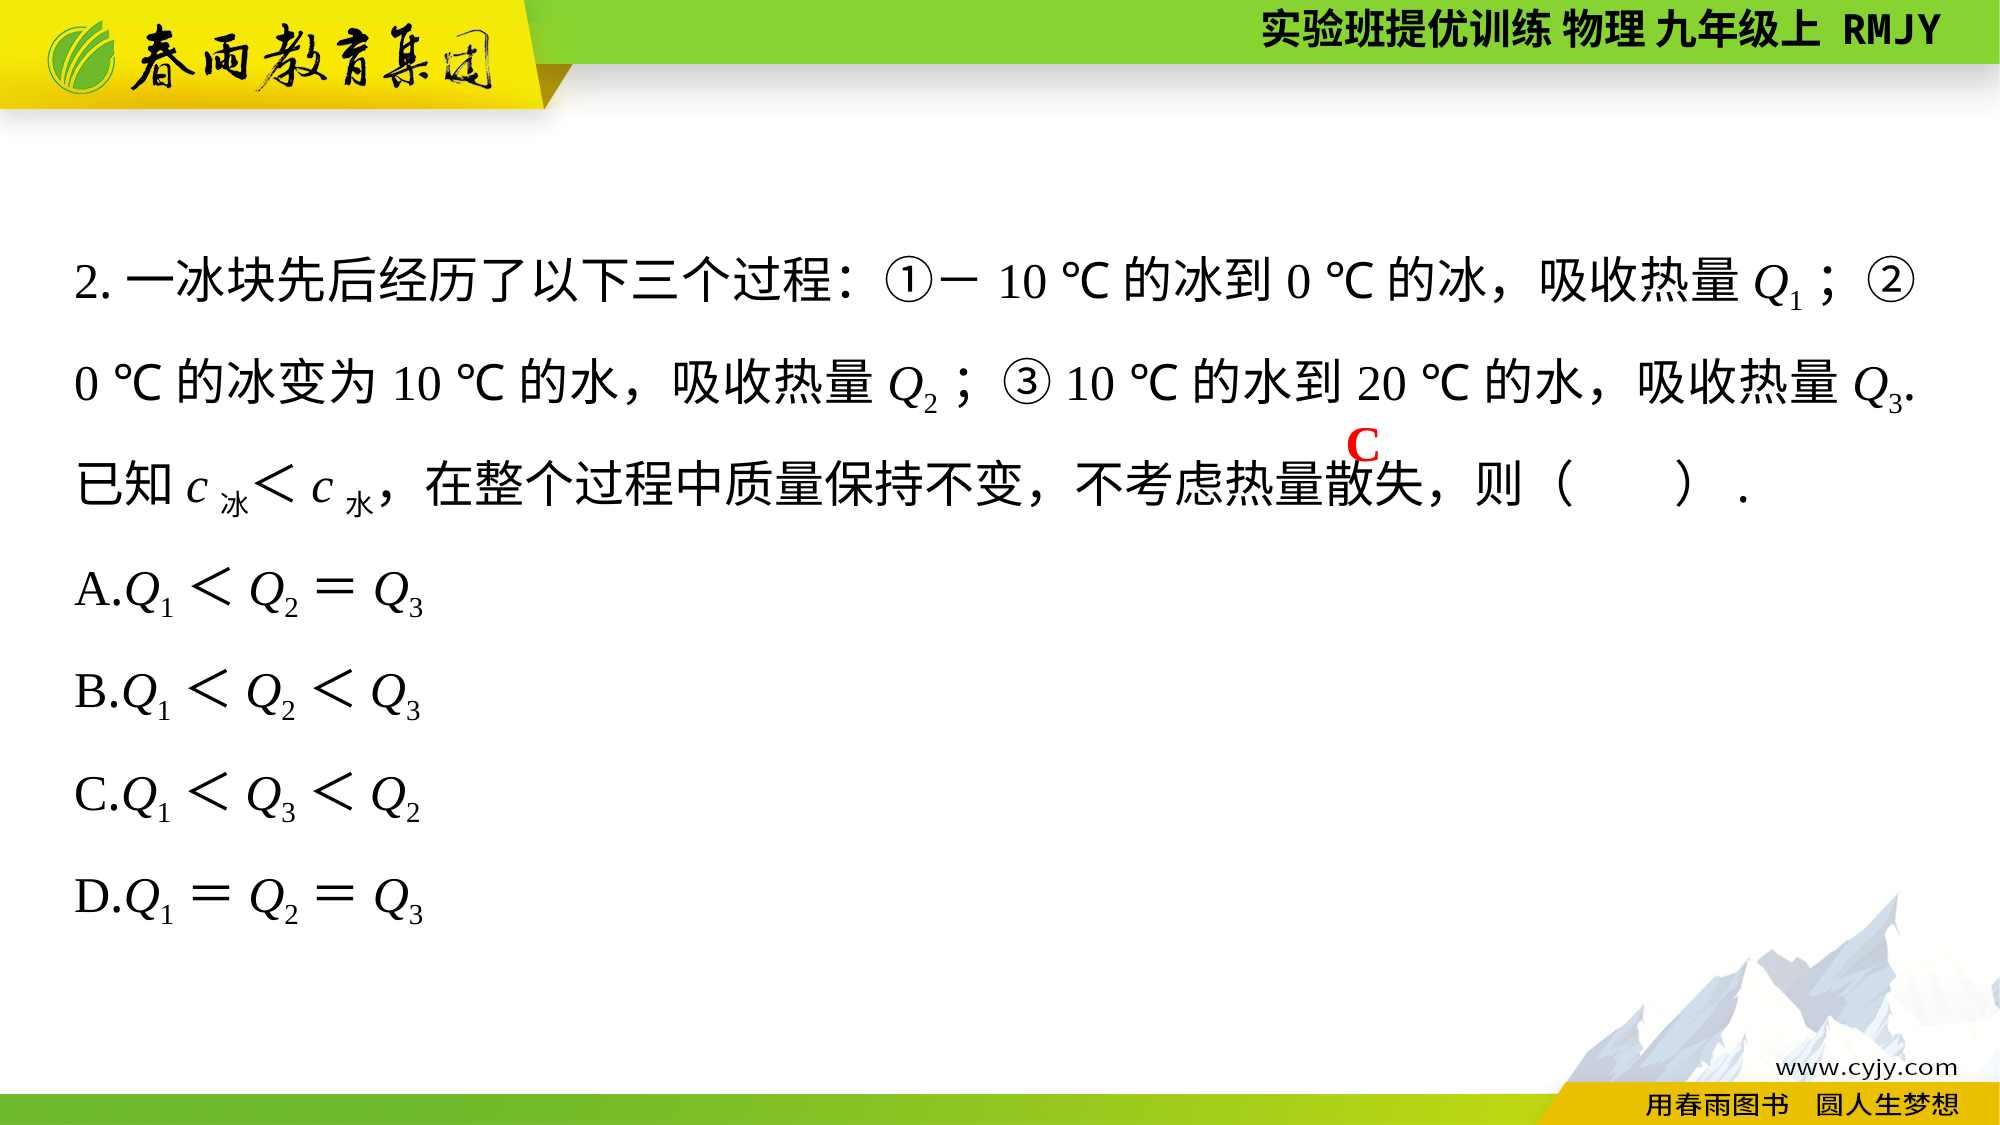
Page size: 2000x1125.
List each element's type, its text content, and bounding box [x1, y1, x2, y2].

text_box C [1330, 404, 1397, 479]
list 2.一冰块先后经历了以下三个过程：①－10 ℃的冰到0 ℃的冰，吸收热量Q1；②0 ℃的冰变为10 ℃的水，吸收热量Q2；③10 ℃的水到20 ℃的水，吸收热量Q3.已知c冰＜c水，在整个过程中质量保持不变，不考虑热量散失，则（ ）. A.Q1＜Q2＝Q3 B.Q1＜Q2＜Q3 C.Q1＜Q3＜Q2 D.Q1＝Q2＝Q3 [59, 206, 1944, 858]
picture [0, 0, 2000, 1125]
